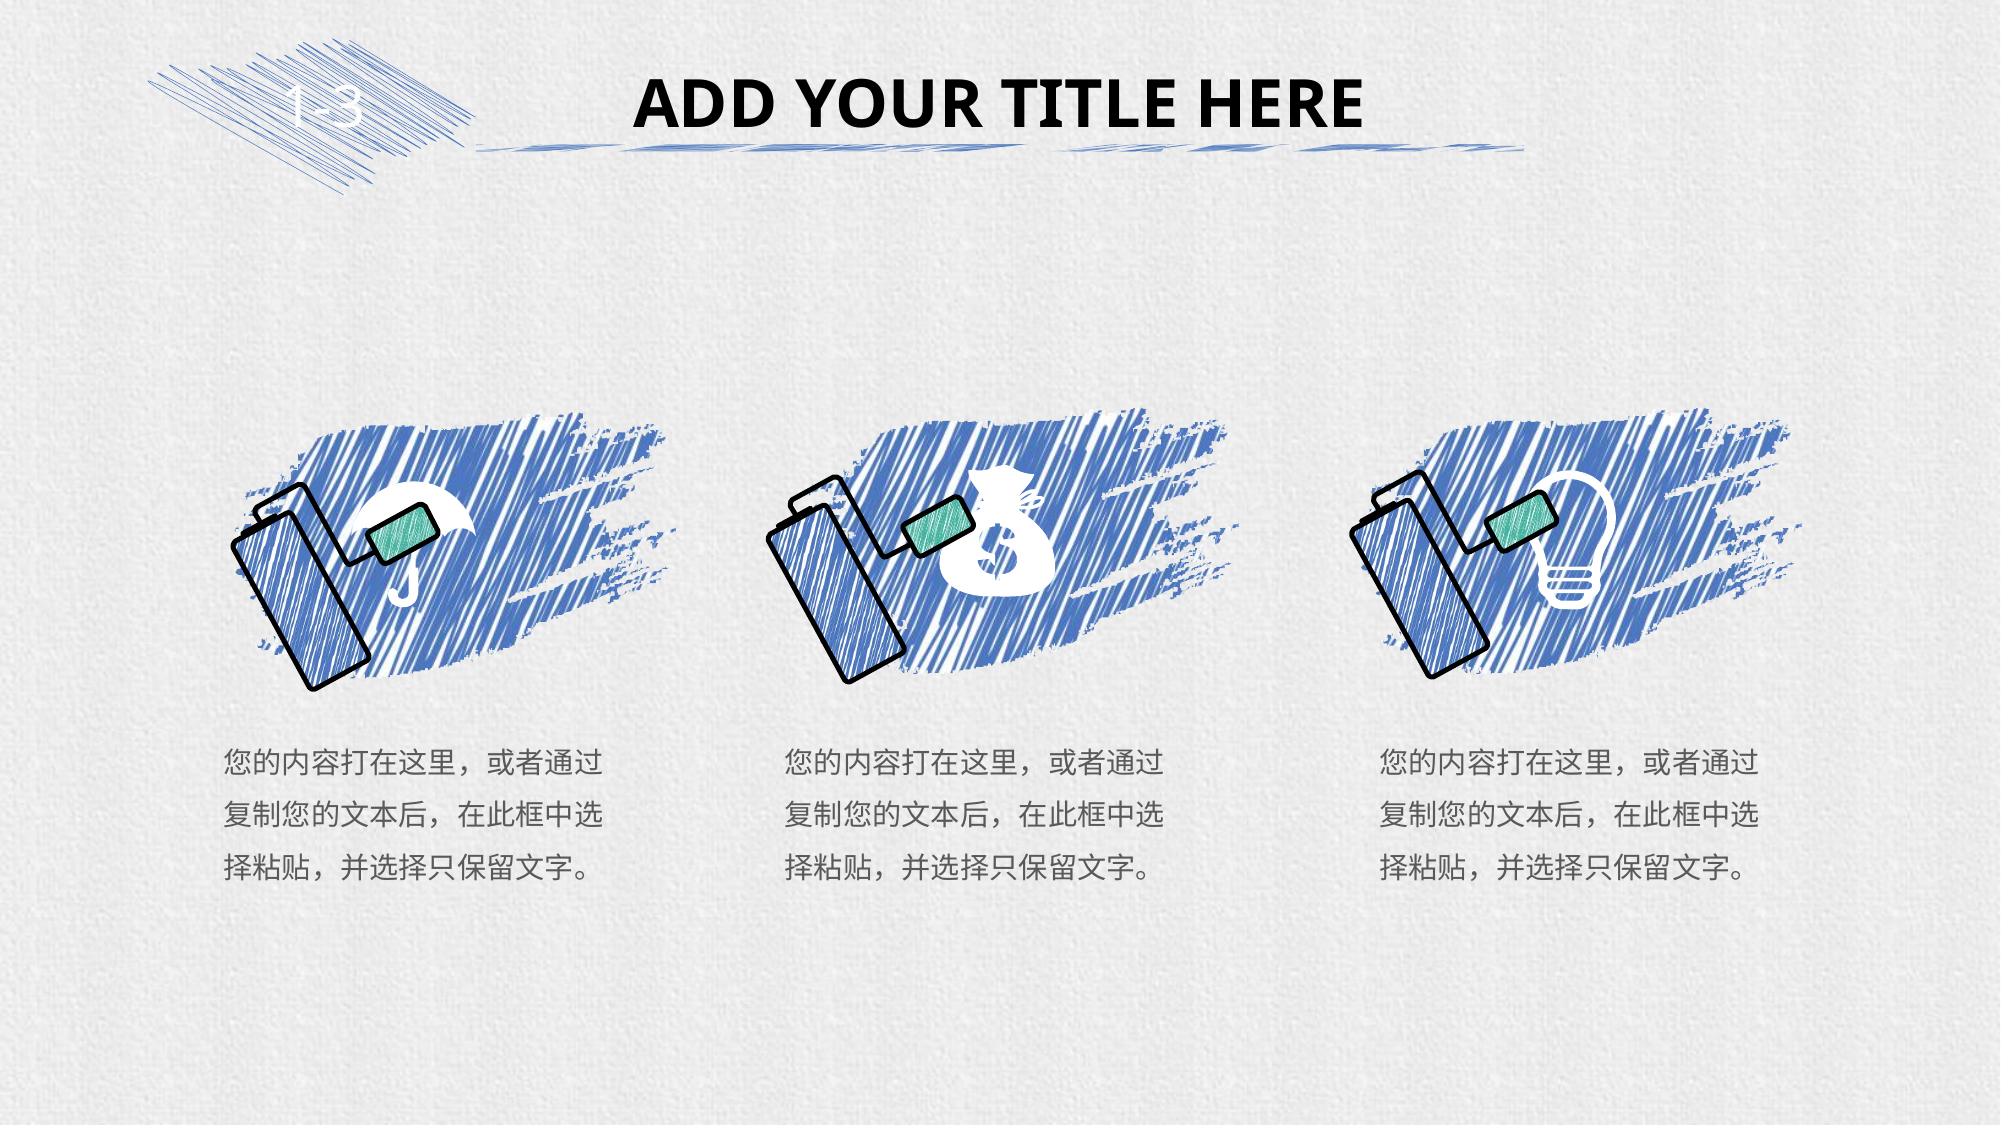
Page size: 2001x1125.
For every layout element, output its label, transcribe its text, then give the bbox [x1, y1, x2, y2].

text_box [381, 122, 422, 150]
text_box [322, 37, 477, 149]
text_box [295, 41, 338, 62]
text_box [852, 405, 1240, 673]
picture [0, 0, 2001, 1125]
text_box [245, 61, 265, 78]
text_box [955, 465, 1056, 597]
text_box [1539, 470, 1616, 610]
text_box [255, 51, 286, 62]
text_box [283, 54, 301, 62]
text_box 您的内容打在这里，或者通过复制您的文本后，在此框中选择粘贴，并选择只保留文字。 [764, 719, 1186, 892]
text_box 您的内容打在这里，或者通过复制您的文本后，在此框中选择粘贴，并选择只保留文字。 [1359, 719, 1780, 892]
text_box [760, 471, 955, 681]
text_box [420, 481, 476, 537]
text_box [145, 63, 376, 196]
text_box [1185, 144, 1291, 152]
text_box 1-3 [265, 62, 381, 147]
text_box [1415, 405, 1803, 668]
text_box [225, 479, 420, 689]
text_box [617, 144, 758, 152]
text_box [365, 131, 414, 158]
text_box [727, 144, 1028, 152]
text_box [288, 410, 678, 672]
text_box [278, 472, 287, 479]
text_box [1050, 144, 1195, 152]
text_box ADD YOUR TITLE HERE [618, 53, 1382, 149]
text_box [475, 144, 632, 152]
text_box 您的内容打在这里，或者通过复制您的文本后，在此框中选择粘贴，并选择只保留文字。 [203, 719, 624, 892]
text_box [1344, 467, 1539, 676]
text_box [1292, 144, 1525, 152]
